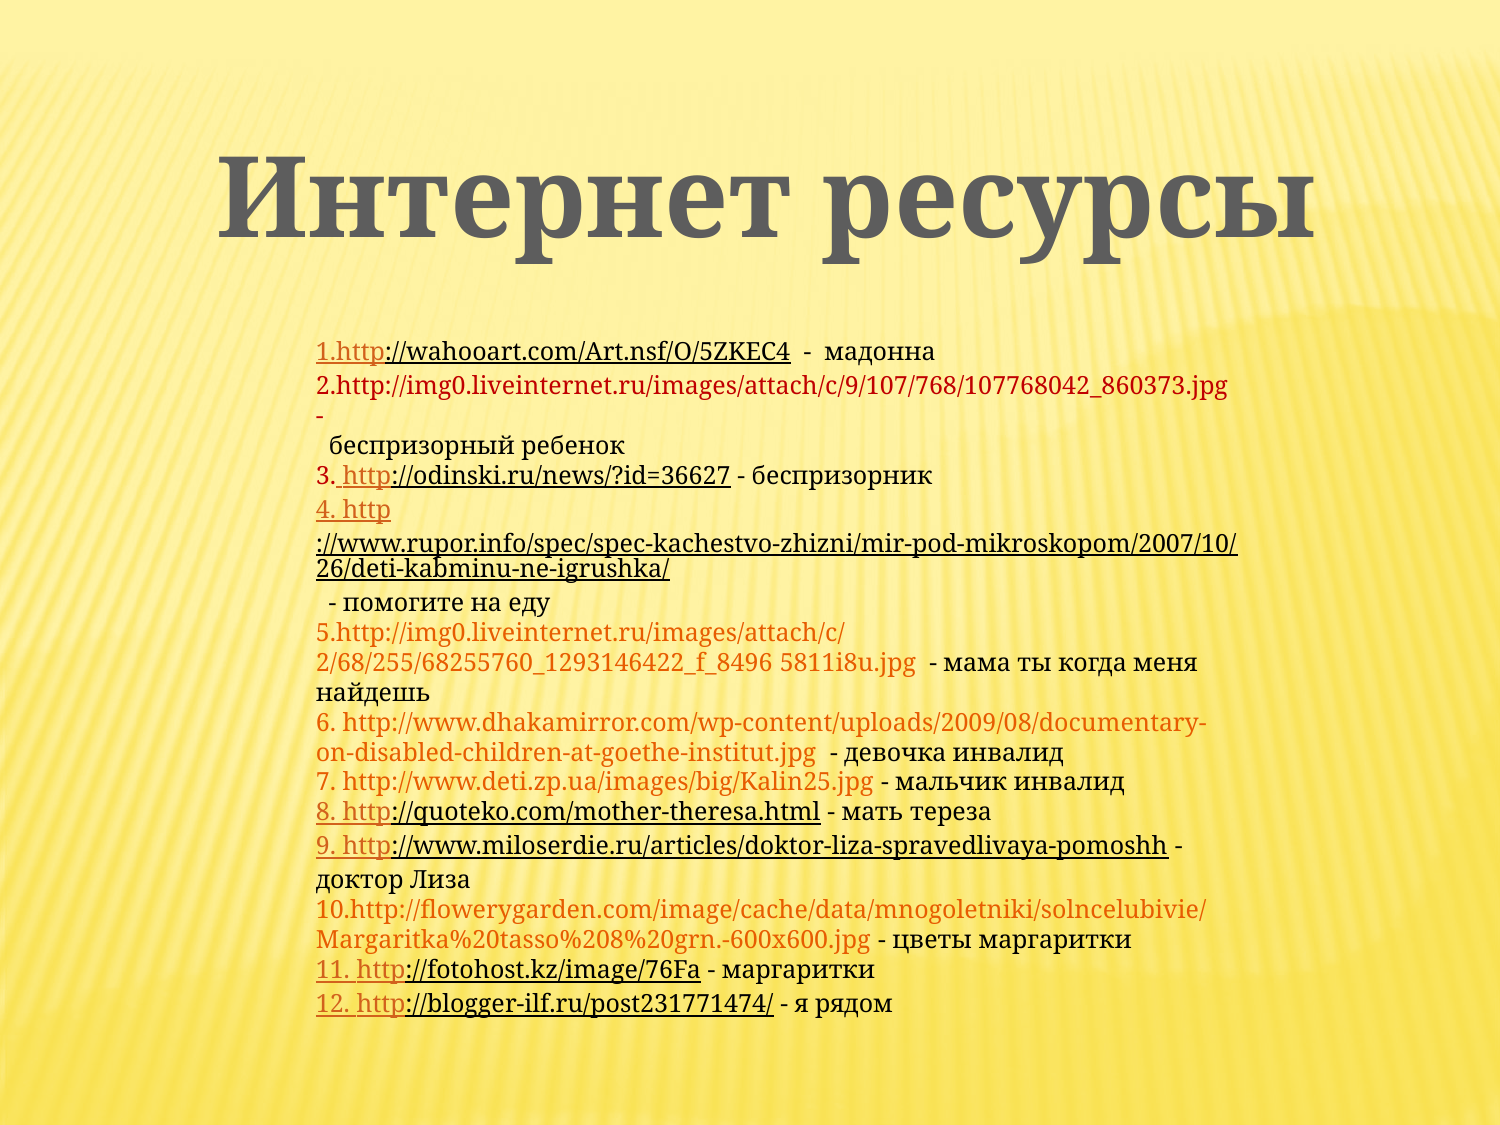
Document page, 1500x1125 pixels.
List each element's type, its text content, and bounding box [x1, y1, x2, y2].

text_box 1.http://wahooart.com/Art.nsf/O/5ZKEC4 - мадонна 2.http://img0.liveinternet.ru/images/attach/c/9/107/768/107768042_860373.jpg - беспризорный ребенок 3. http://odinski.ru/news/?id=36627 - беспризорник 4. http://www.rupor.info/spec/spec-kachestvo-zhizni/mir-pod-mikroskopom/2007/10/26/deti-kabminu-ne-igrushka/ - помогите на еду 5.http://img0.liveinternet.ru/images/attach/c/2/68/255/68255760_1293146422_f_8496 5811i8u.jpg - мама ты когда меня найдешь 6. http://www.dhakamirror.com/wp-content/uploads/2009/08/documentary-on-disabled-children-at-goethe-institut.jpg - девочка инвалид 7. http://www.deti.zp.ua/images/big/Kalin25.jpg - мальчик инвалид 8. http://quoteko.com/mother-theresa.html - мать тереза 9. http://www.miloserdie.ru/articles/doktor-liza-spravedlivaya-pomoshh -доктор Лиза 10.http://flowerygarden.com/image/cache/data/mnogoletniki/solncelubivie/Margaritka%20tasso%208%20grn.-600x600.jpg - цветы маргаритки 11. http://fotohost.kz/image/76Fa - маргаритки 12. http://blogger-ilf.ru/post231771474/ - я рядом [301, 328, 1258, 1035]
text_box Интернет ресурсы [201, 117, 1332, 268]
